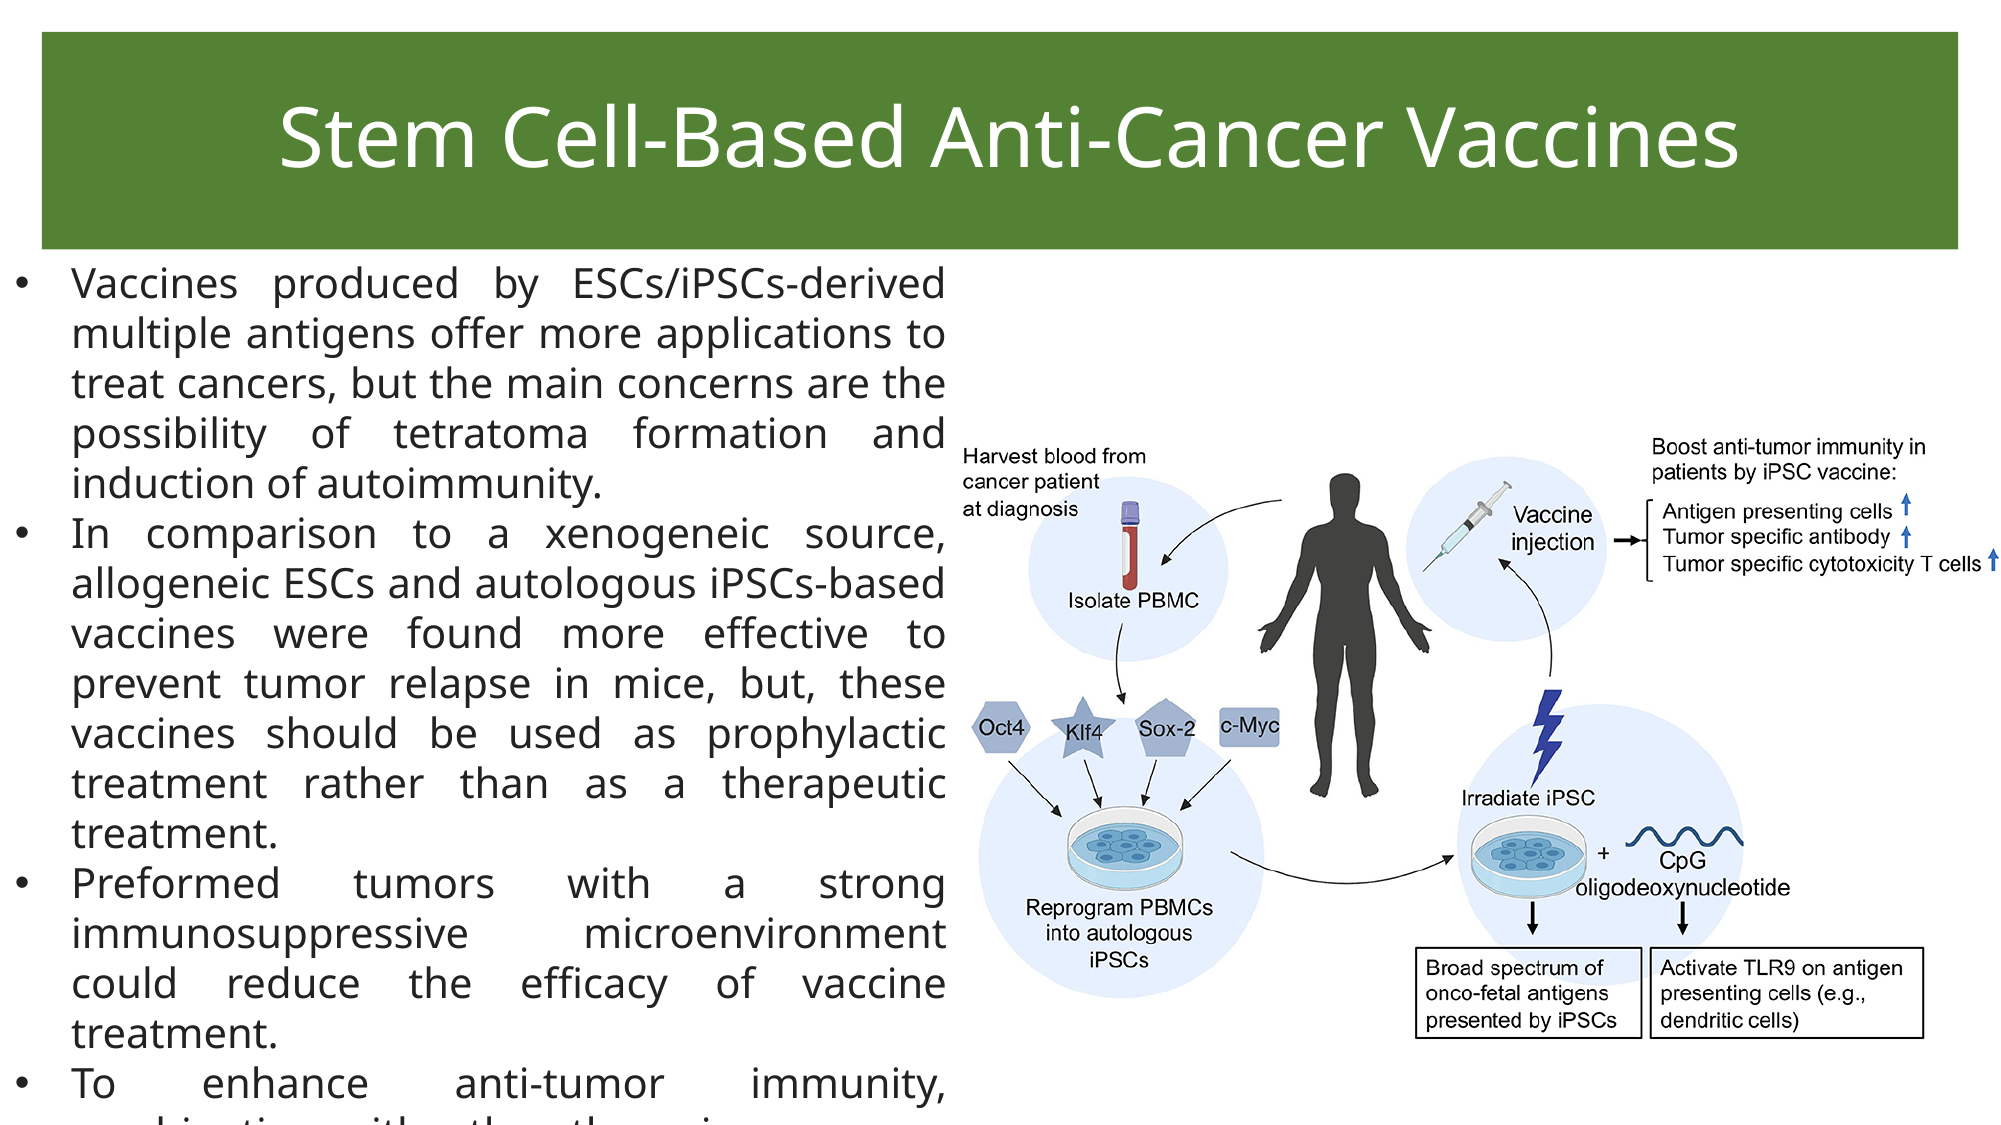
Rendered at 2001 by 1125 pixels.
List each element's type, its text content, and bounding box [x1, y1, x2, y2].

title Stem Cell-Based Anti-Cancer Vaccines [41, 31, 1959, 250]
picture [961, 436, 2000, 1040]
text_box Vaccines produced by ESCs/iPSCs-derived multiple antigens offer more applications to treat cancers, but the main concerns are the possibility of tetratoma formation and induction of autoimmunity. In comparison to a xenogeneic source, allogeneic ESCs and autologous iPSCs-based vaccines were found more effective to prevent tumor relapse in mice, but, these vaccines should be used as prophylactic treatment rather than as a therapeutic treatment. Preformed tumors with a strong immunosuppressive microenvironment could reduce the efficacy of vaccine treatment. To enhance anti-tumor immunity, combination with other therapies, surgery, radiation, chemotherapy, immune checkpoint inhibitors is necessary. [0, 249, 962, 1125]
